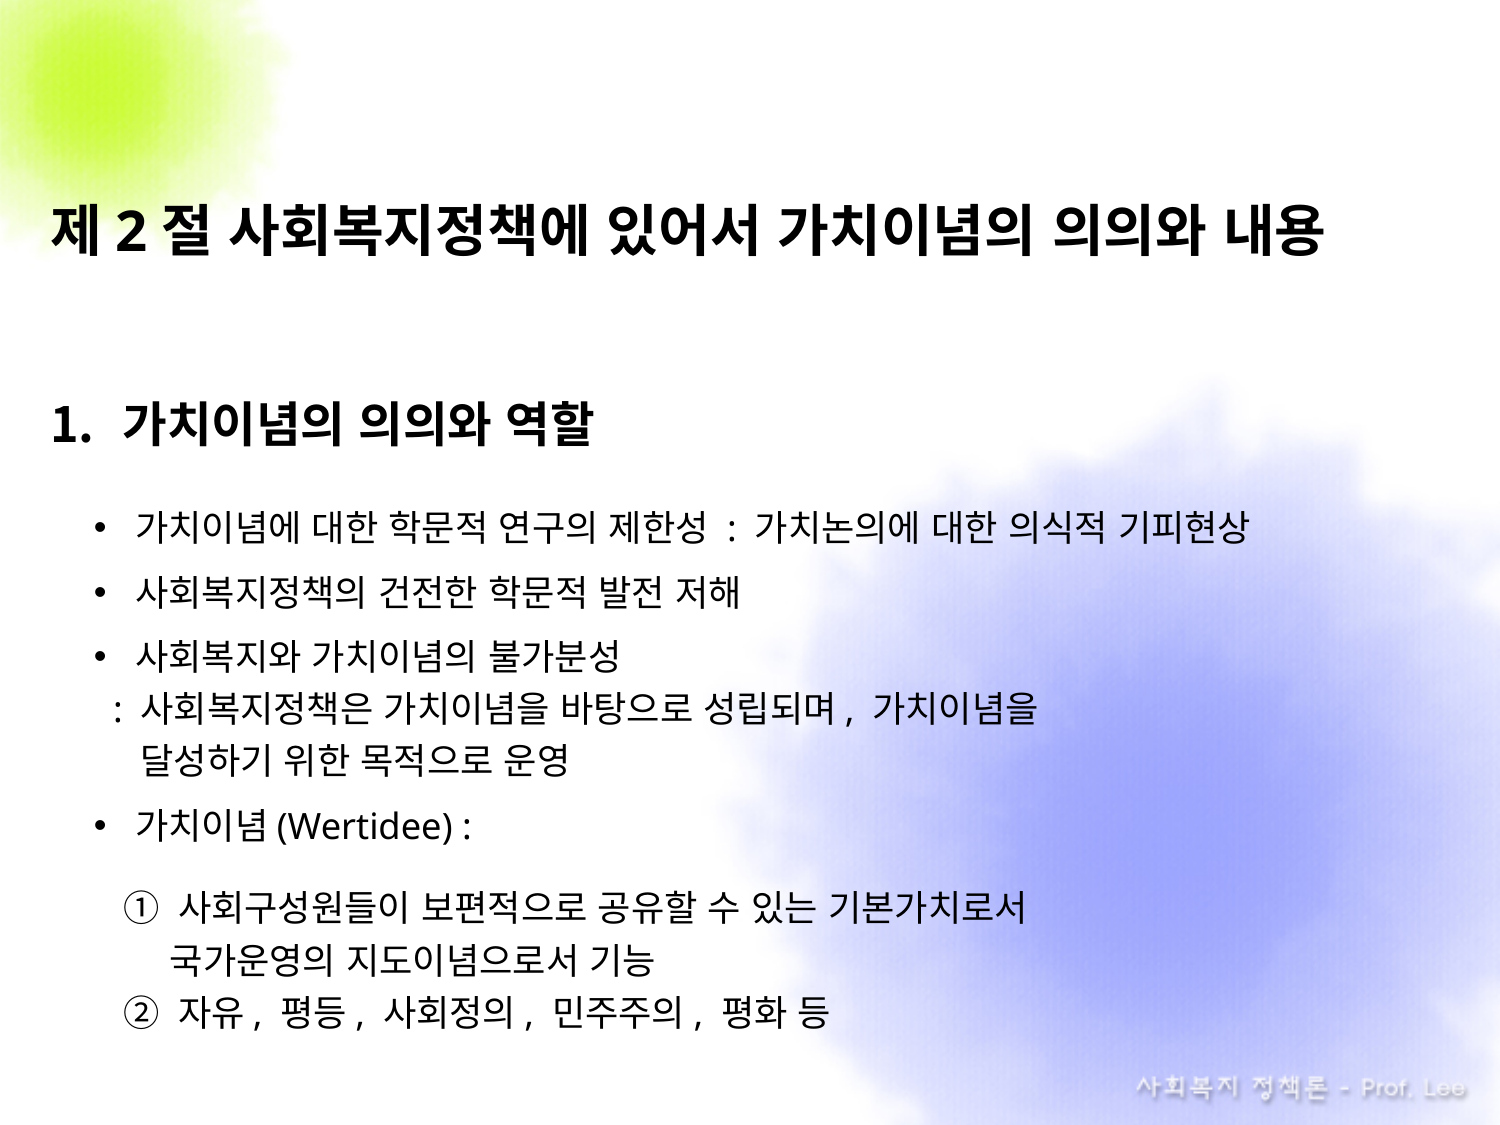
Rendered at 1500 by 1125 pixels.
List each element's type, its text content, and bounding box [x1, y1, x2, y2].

title 제2절 사회복지정책에 있어서 가치이념의 의의와 내용 [35, 175, 1454, 282]
list 가치이념의 의의와 역할 가치이념에 대한 학문적 연구의 제한성 : 가치논의에 대한 의식적 기피현상 사회복지정책의 건전한 학문적 발전 저해 사회복지와 가치이념의 불가분성 : 사회복지정책은 가치이념을 바탕으로 성립되며, 가치이념을 .달성하기 위한 목적으로 운영 가치이념(Wertidee) : ① 사회구성원들이 보편적으로 공유할 수 있는 기본가치로서 .국가운영의 지도이념으로서 기능 ② 자유, 평등, 사회정의, 민주주의, 평화 등 [35, 375, 1461, 1043]
picture [0, 0, 1500, 1125]
